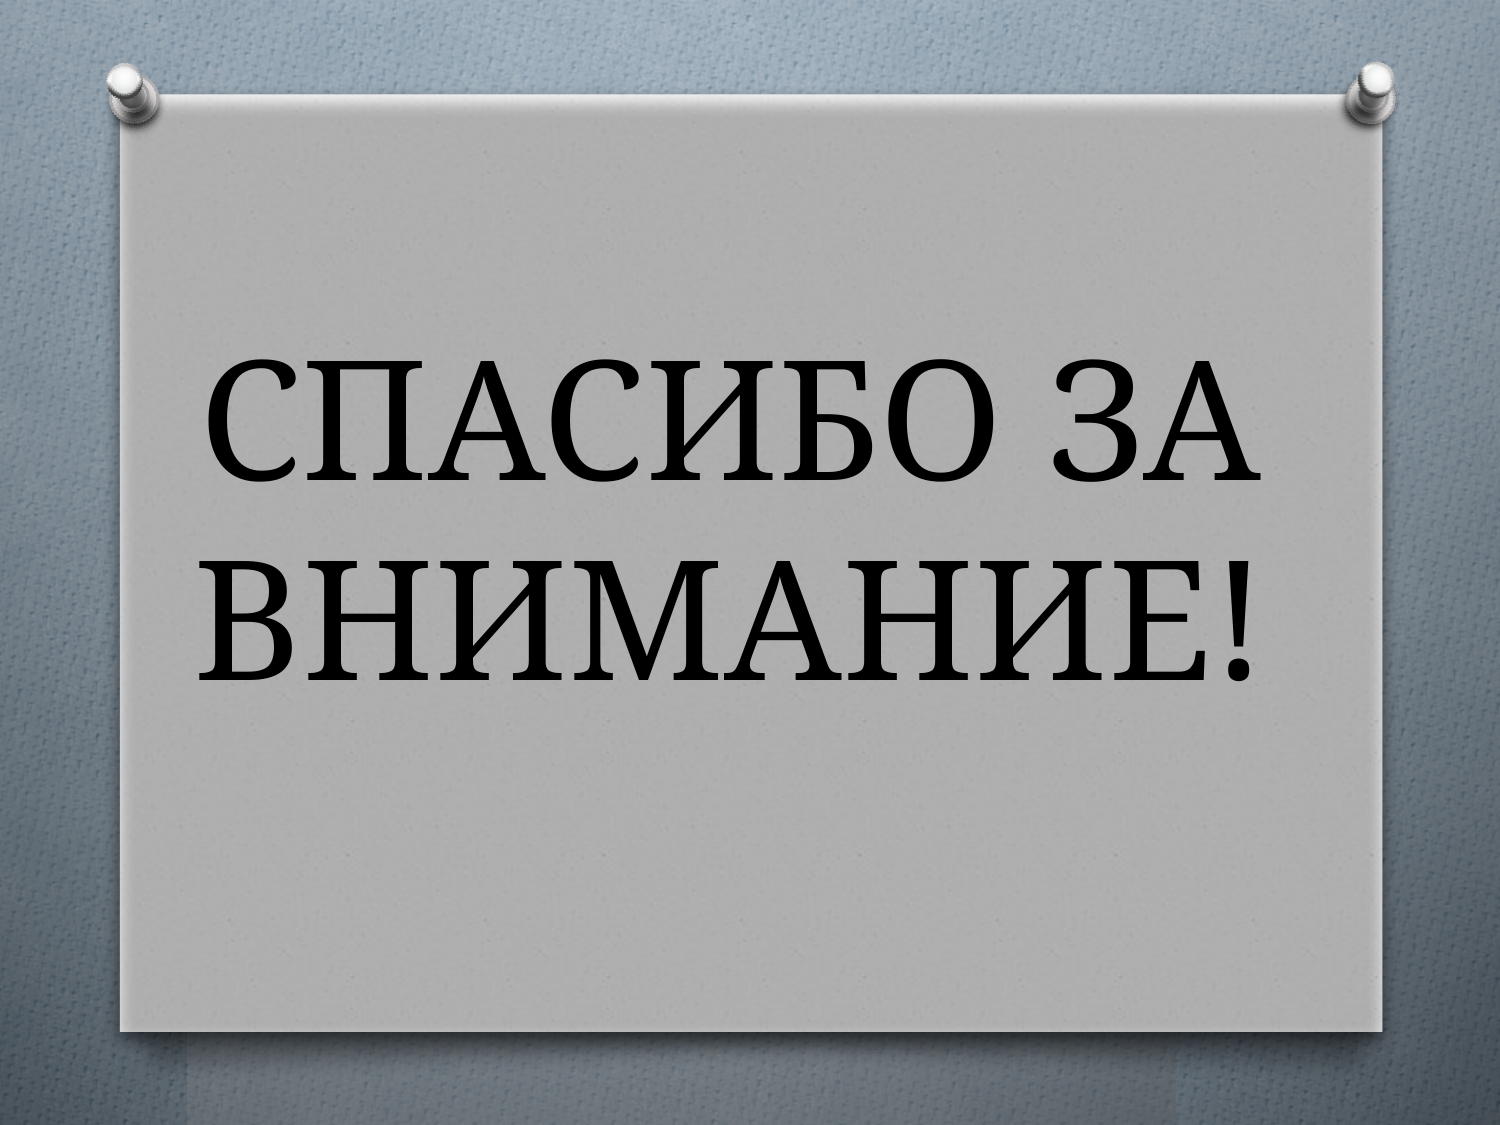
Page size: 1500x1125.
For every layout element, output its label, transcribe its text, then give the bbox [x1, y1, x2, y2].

picture [1317, 35, 1439, 156]
picture [75, 29, 198, 153]
title СПАСИБО ЗА ВНИМАНИЕ! [159, 432, 1302, 595]
